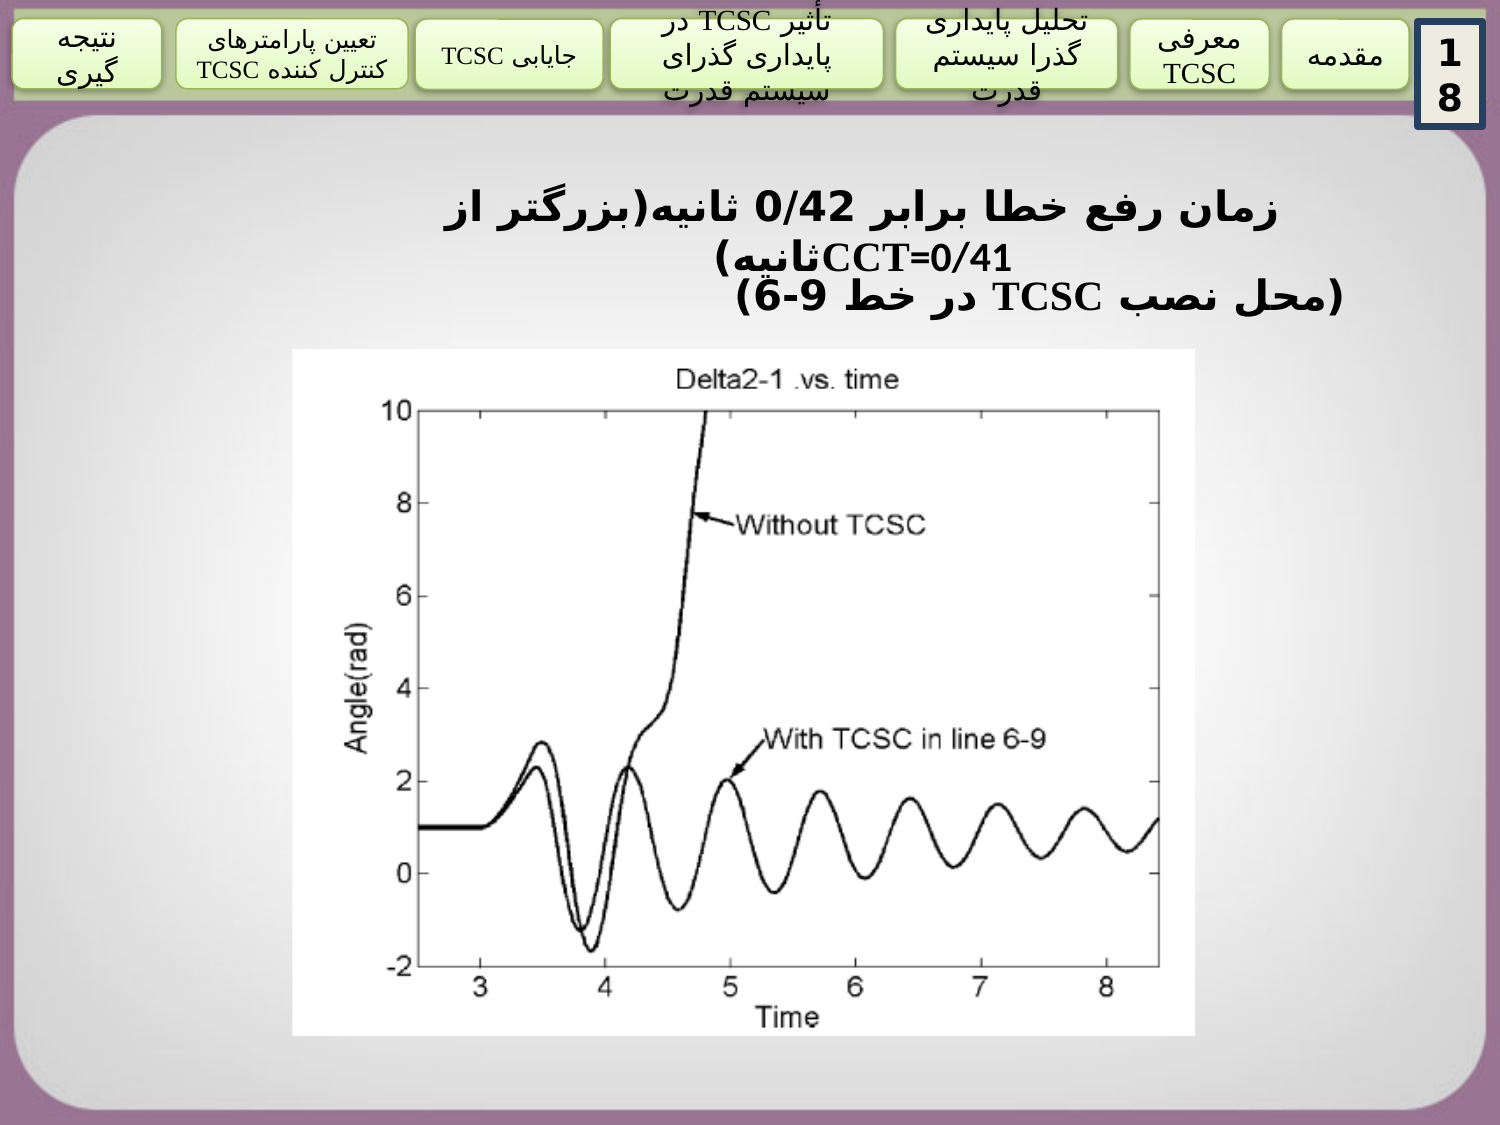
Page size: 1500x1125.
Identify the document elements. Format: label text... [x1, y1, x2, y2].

text_box (محل نصب TCSC در خط 9-6) [537, 261, 1500, 326]
text_box نتیجه گیری [11, 17, 163, 90]
text_box معرفی TCSC [1129, 18, 1271, 91]
text_box تعیین پارامترهای کنترل کننده TCSC [175, 17, 410, 90]
text_box زمان رفع خطا برابر 0/42 ثانیه(بزرگتر از CCT=0/41ثانیه) [360, 172, 1366, 288]
text_box 18 [1417, 21, 1483, 127]
picture [0, 0, 1500, 1125]
text_box تحلیل پایداری گذرا سیستم قدرت [894, 17, 1119, 90]
text_box مقدمه [1280, 18, 1410, 91]
text_box جایابی TCSC [414, 18, 604, 91]
text_box تأثیر TCSC در پایداری گذرای سیستم قدرت [609, 17, 885, 90]
